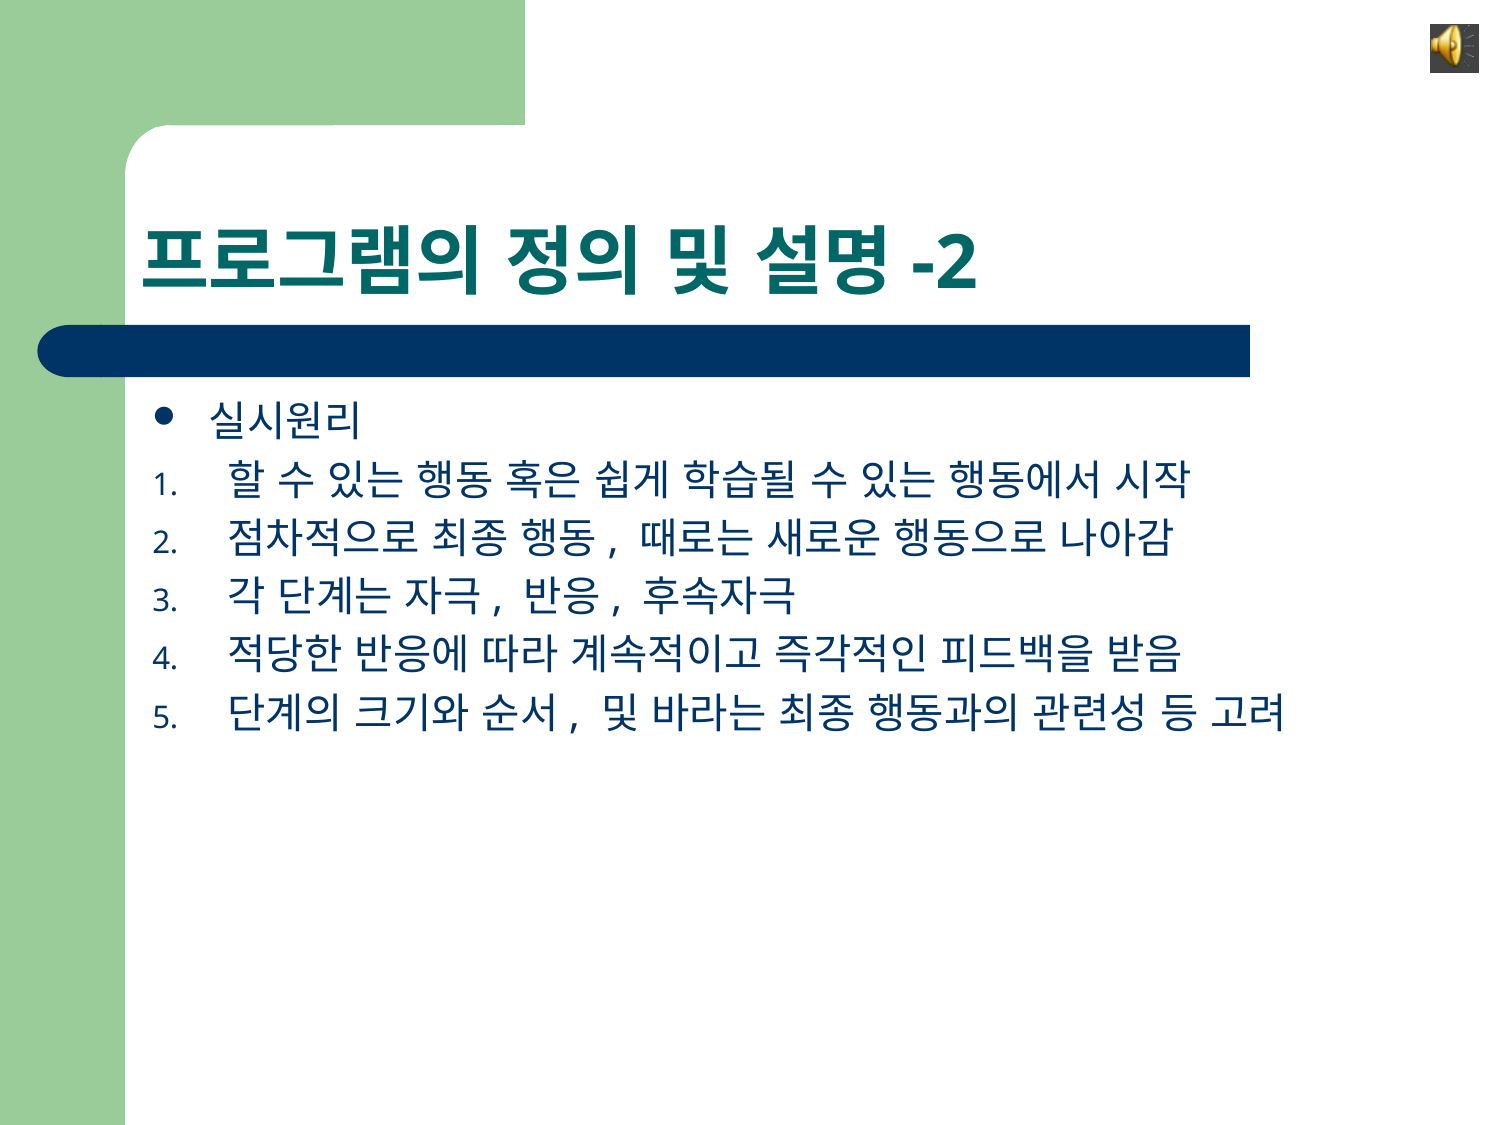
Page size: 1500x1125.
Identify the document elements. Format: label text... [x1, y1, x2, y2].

list 실시원리 할 수 있는 행동 혹은 쉽게 학습될 수 있는 행동에서 시작 점차적으로 최종 행동, 때로는 새로운 행동으로 나아감 각 단계는 자극, 반응, 후속자극 적당한 반응에 따라 계속적이고 즉각적인 피드백을 받음 단계의 크기와 순서, 및 바라는 최종 행동과의 관련성 등 고려 [137, 387, 1400, 999]
title 프로그램의 정의 및 설명-2 [124, 124, 1426, 313]
picture [1429, 23, 1480, 74]
